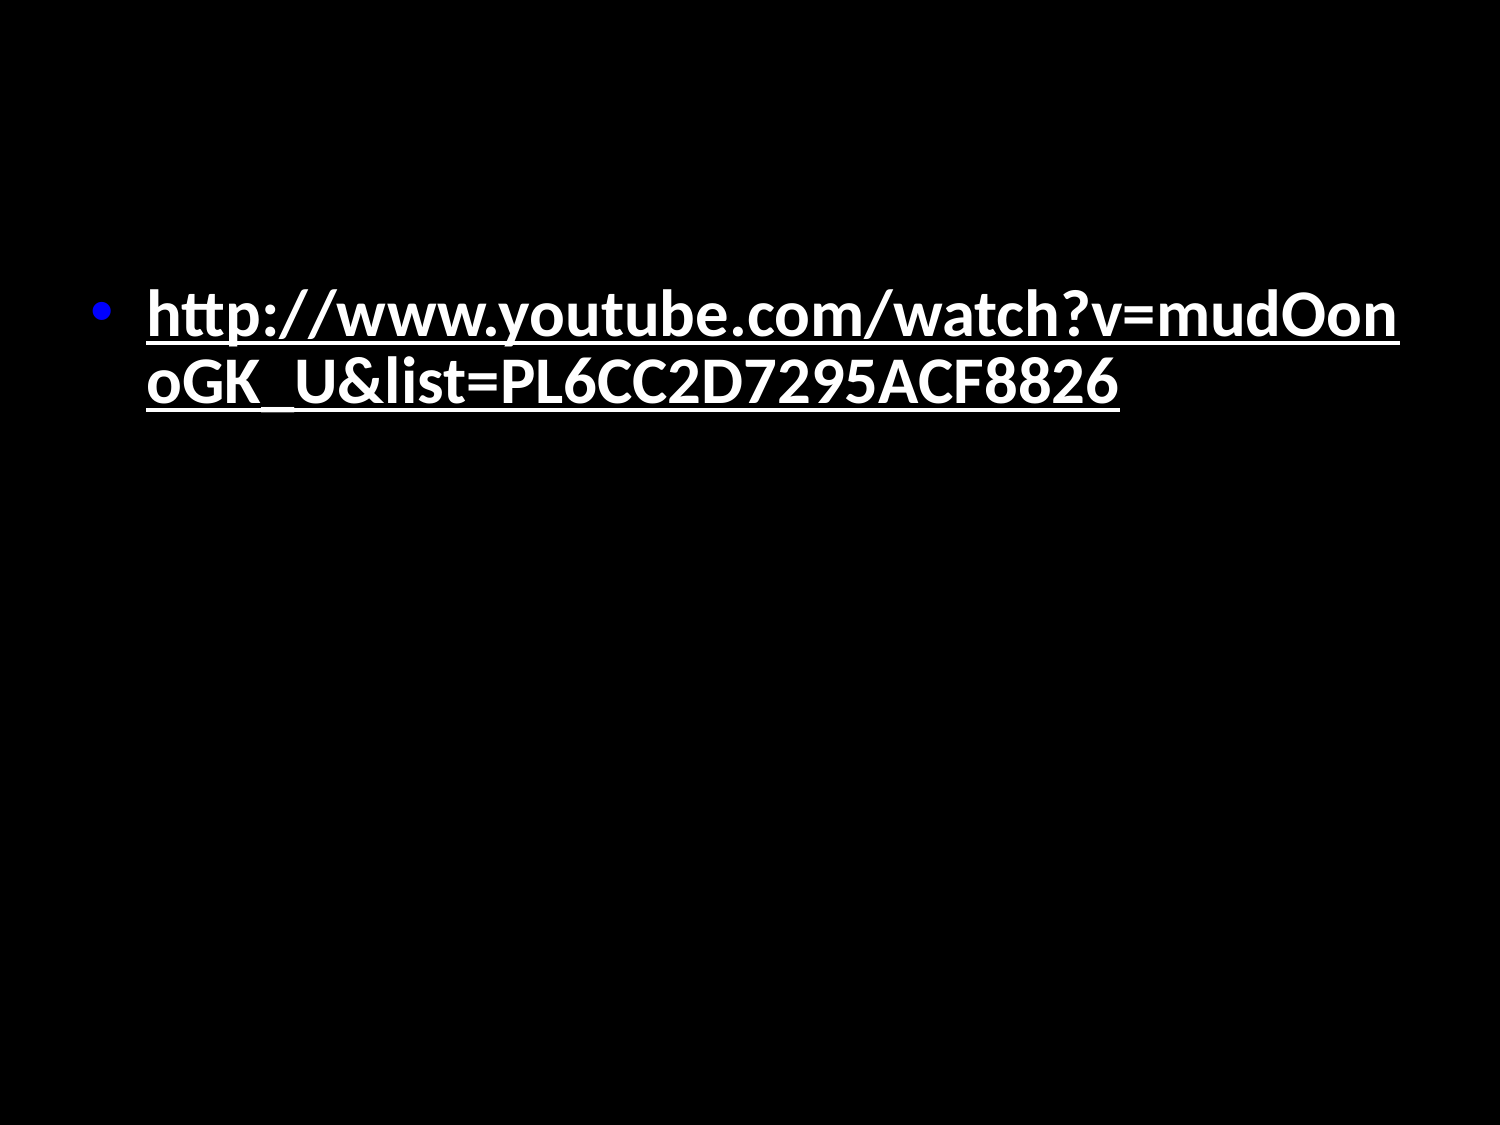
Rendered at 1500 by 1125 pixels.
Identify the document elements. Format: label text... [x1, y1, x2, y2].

list http://www.youtube.com/watch?v=mudOonoGK_U&list=PL6CC2D7295ACF8826 [75, 262, 1425, 1005]
